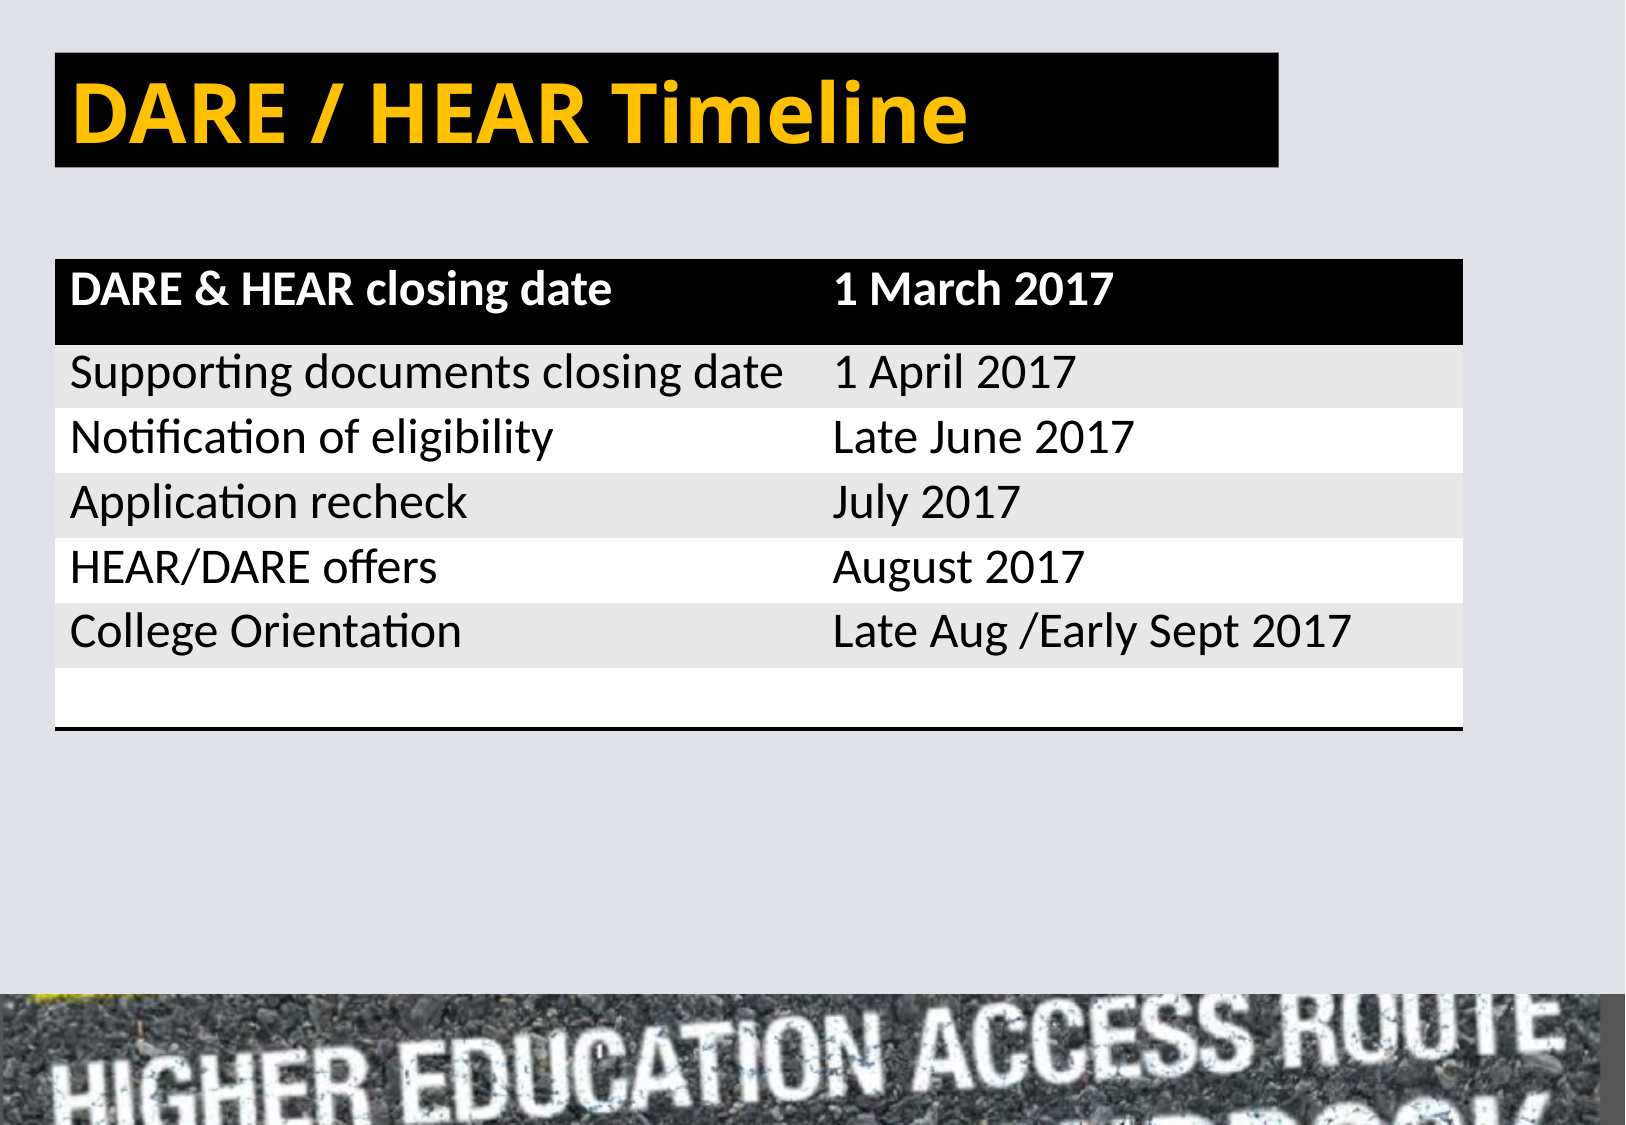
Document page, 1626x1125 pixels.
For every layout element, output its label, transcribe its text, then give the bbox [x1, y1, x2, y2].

table_header 1 March 2017 [817, 262, 1463, 341]
text_box DARE / HEAR Timeline [54, 52, 1279, 168]
table_header DARE & HEAR closing date [55, 262, 817, 341]
table_cell Application recheck [55, 473, 817, 538]
table_cell [817, 668, 1463, 727]
table_cell Late June 2017 [817, 408, 1463, 473]
table_cell Supporting documents closing date [55, 345, 817, 408]
table_cell HEAR/DARE offers [55, 538, 817, 603]
table_cell [55, 668, 817, 727]
table_cell August 2017 [817, 538, 1463, 603]
table_cell Late Aug /Early Sept 2017 [817, 603, 1463, 668]
picture [0, 994, 1625, 1125]
table_cell College Orientation [55, 603, 817, 668]
table_cell 1 April 2017 [817, 345, 1463, 408]
table_cell July 2017 [817, 473, 1463, 538]
table_cell Notification of eligibility [55, 408, 817, 473]
